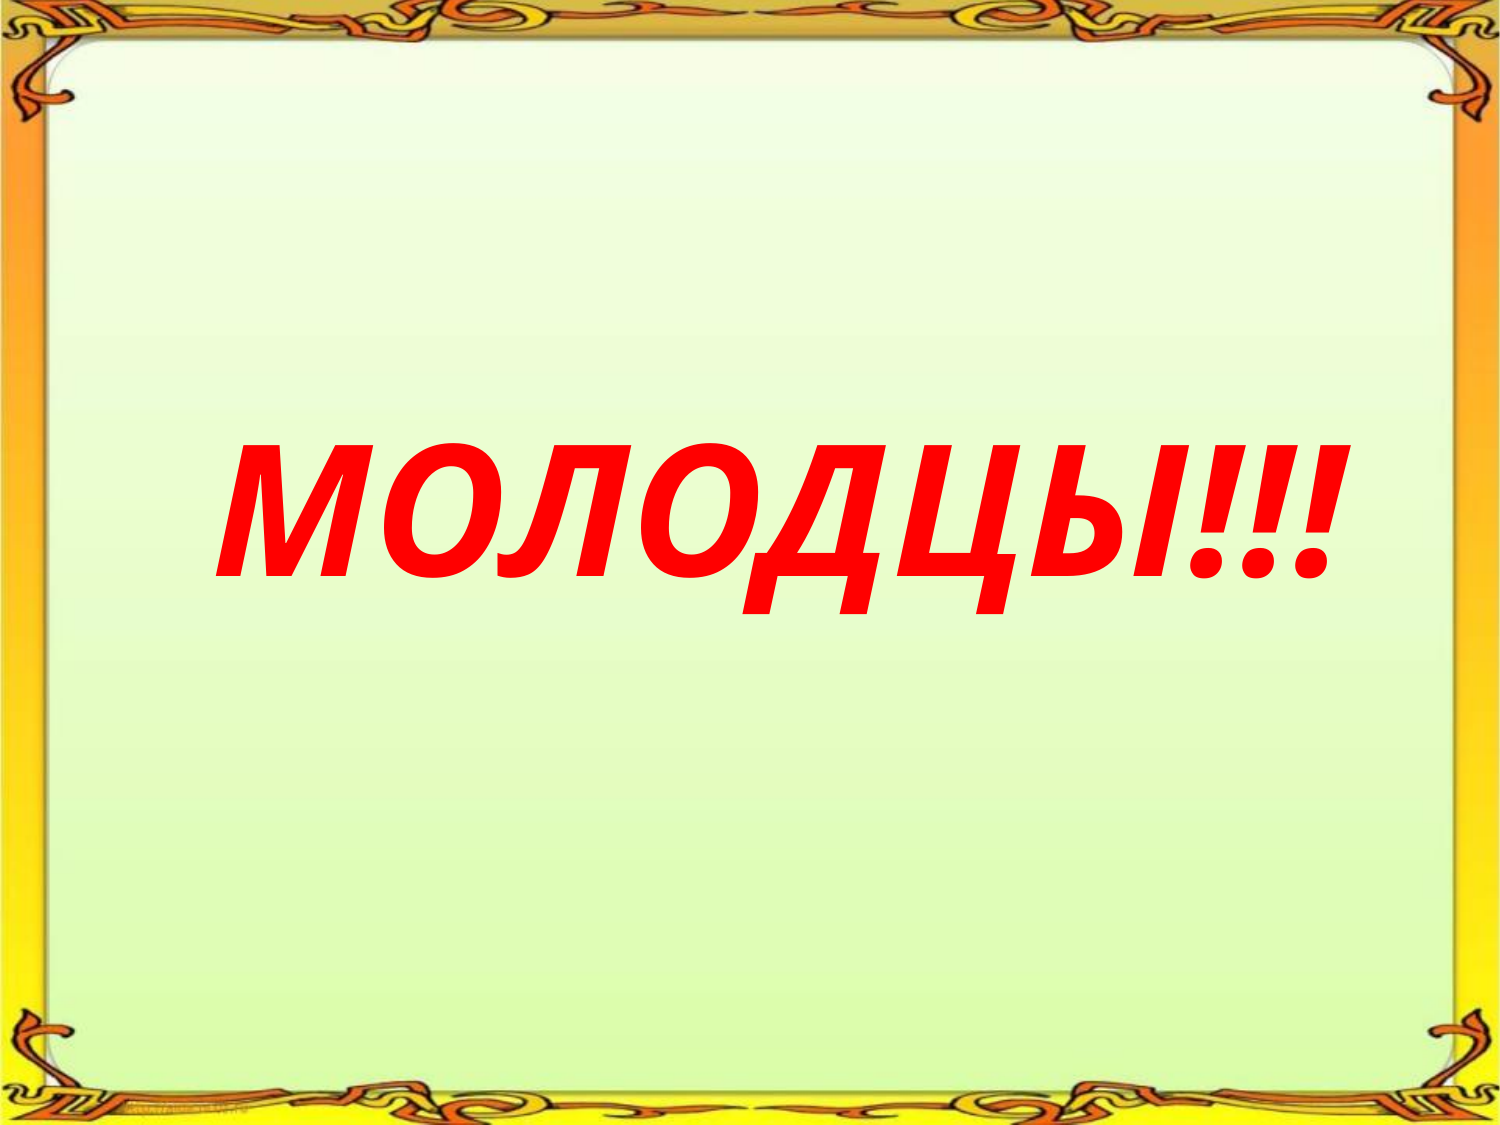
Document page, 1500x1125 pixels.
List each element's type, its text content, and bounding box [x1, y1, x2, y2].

text_box МОЛОДЦЫ!!! [175, 385, 1362, 620]
picture [0, 0, 1500, 1125]
